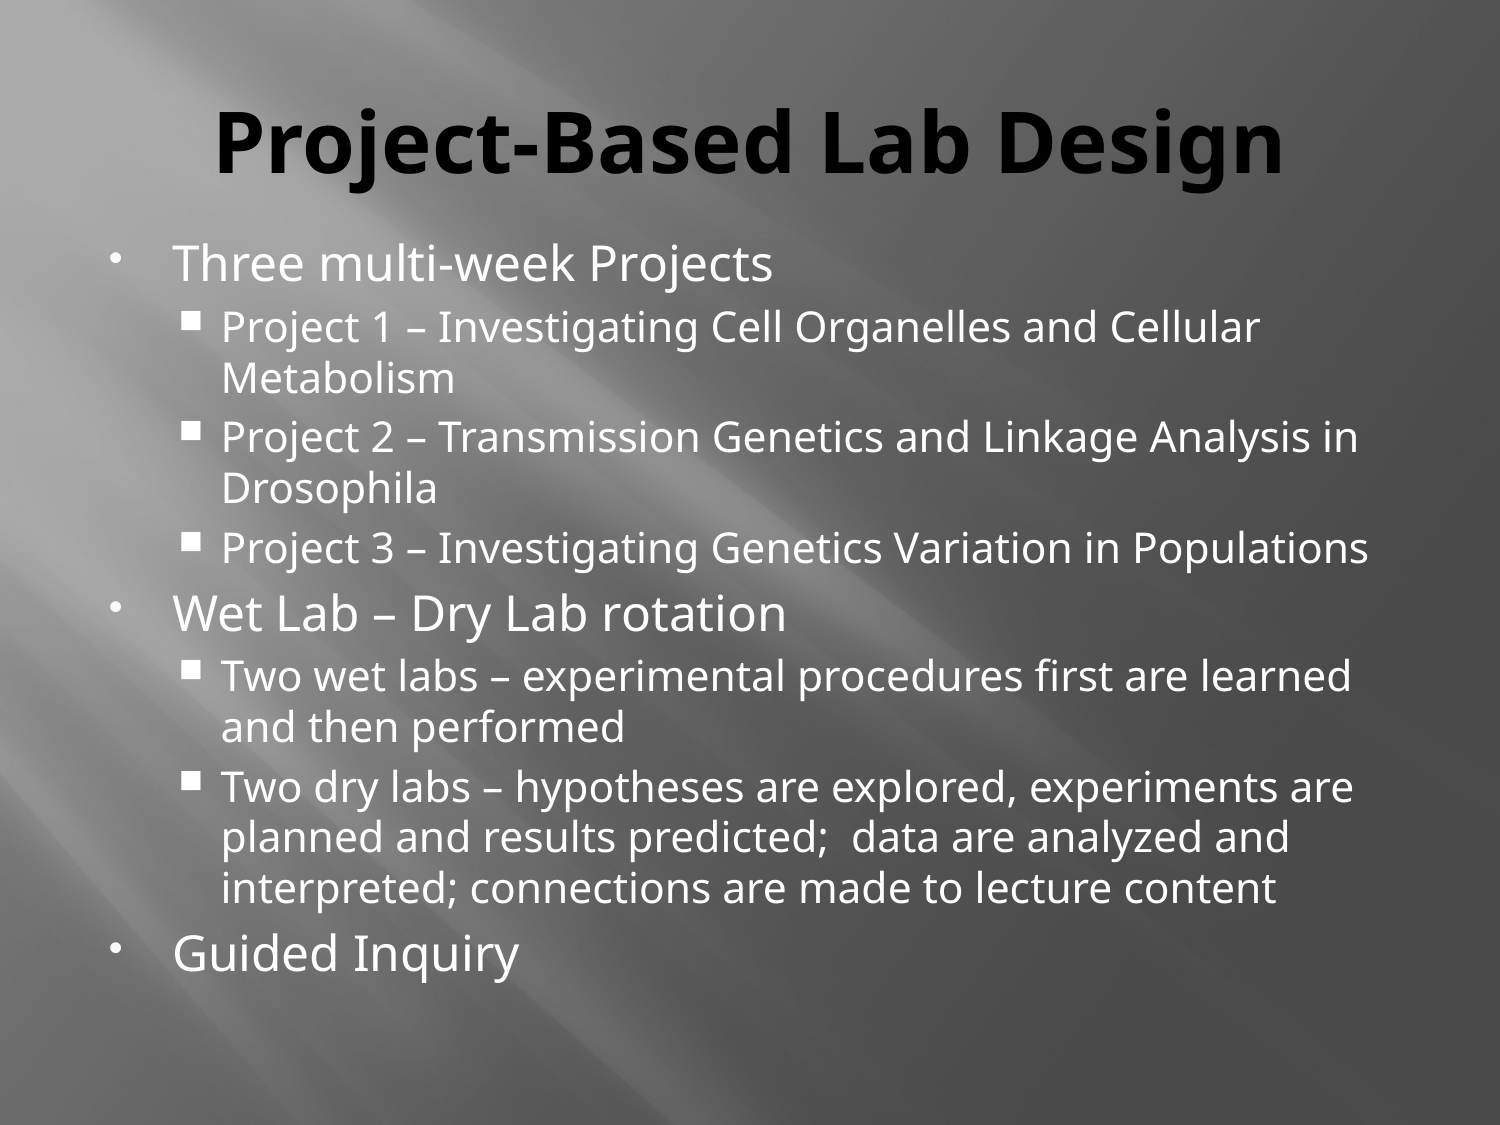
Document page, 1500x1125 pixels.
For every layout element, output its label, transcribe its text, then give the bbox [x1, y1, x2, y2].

title Project-Based Lab Design [75, 45, 1425, 224]
list Three multi-week Projects Project 1 – Investigating Cell Organelles and Cellular Metabolism Project 2 – Transmission Genetics and Linkage Analysis in Drosophila Project 3 – Investigating Genetics Variation in Populations Wet Lab – Dry Lab rotation Two wet labs – experimental procedures first are learned and then performed Two dry labs – hypotheses are explored, experiments are planned and results predicted; data are analyzed and interpreted; connections are made to lecture content Guided Inquiry [75, 224, 1425, 998]
